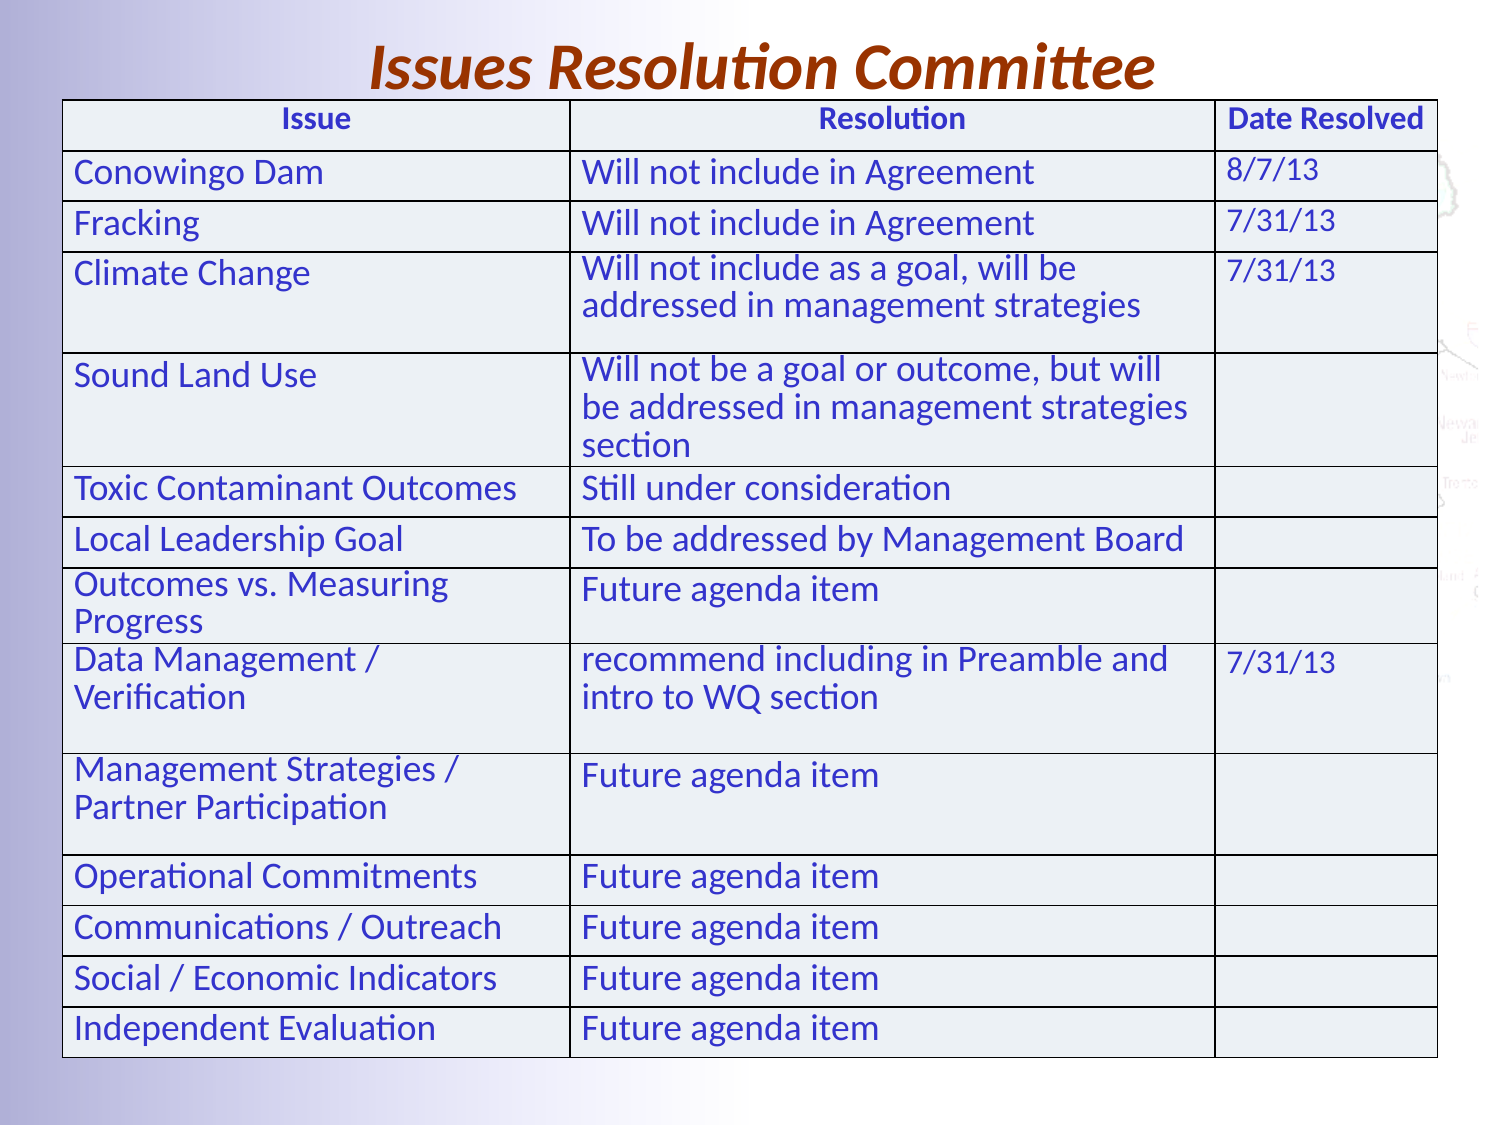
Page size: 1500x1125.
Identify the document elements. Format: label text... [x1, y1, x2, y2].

table_header Issue [63, 101, 569, 150]
table_cell [1216, 957, 1437, 1006]
table_cell Future agenda item [571, 906, 1214, 955]
table_cell [1216, 569, 1437, 643]
table_header Resolution [571, 101, 1214, 150]
table_header Date Resolved [1216, 101, 1437, 150]
table_cell Social / Economic Indicators [63, 957, 569, 1006]
table_cell To be addressed by Management Board [571, 518, 1214, 567]
table_cell Independent Evaluation [63, 1008, 569, 1057]
table_cell recommend including in Preamble and intro to WQ section [571, 644, 1214, 753]
table_cell Still under consideration [571, 467, 1214, 516]
table_cell Will not include as a goal, will be addressed in management strategies [571, 253, 1214, 352]
table_cell Future agenda item [571, 1008, 1214, 1057]
table_cell 8/7/13 [1216, 152, 1437, 200]
table_cell Outcomes vs. Measuring Progress [63, 569, 569, 643]
table_cell Will not include in Agreement [571, 152, 1214, 200]
table_cell [1216, 906, 1437, 955]
table_cell Data Management / Verification [63, 644, 569, 753]
table_cell Fracking [63, 202, 569, 251]
table_cell Sound Land Use [63, 354, 569, 466]
table_cell [1216, 354, 1437, 466]
table_cell Toxic Contaminant Outcomes [63, 467, 569, 516]
table_cell Future agenda item [571, 569, 1214, 643]
title Issues Resolution Committee [87, 0, 1438, 99]
table_cell Future agenda item [571, 856, 1214, 905]
table_cell Conowingo Dam [63, 152, 569, 200]
table_cell Operational Commitments [63, 856, 569, 905]
table_cell Will not be a goal or outcome, but will be addressed in management strategies section [571, 354, 1214, 466]
table_cell Communications / Outreach [63, 906, 569, 955]
table_cell Future agenda item [571, 957, 1214, 1006]
table_cell Will not include in Agreement [571, 202, 1214, 251]
table_cell 7/31/13 [1216, 644, 1437, 753]
table_cell [1216, 754, 1437, 854]
table_cell [1216, 1008, 1437, 1057]
table_cell [1216, 518, 1437, 567]
table_cell Management Strategies / Partner Participation [63, 754, 569, 854]
table_cell Climate Change [63, 253, 569, 352]
table_cell [1216, 467, 1437, 516]
table_cell Local Leadership Goal [63, 518, 569, 567]
table_cell 7/31/13 [1216, 202, 1437, 251]
table_cell [1216, 856, 1437, 905]
table_cell Future agenda item [571, 754, 1214, 854]
table_cell 7/31/13 [1216, 253, 1437, 352]
